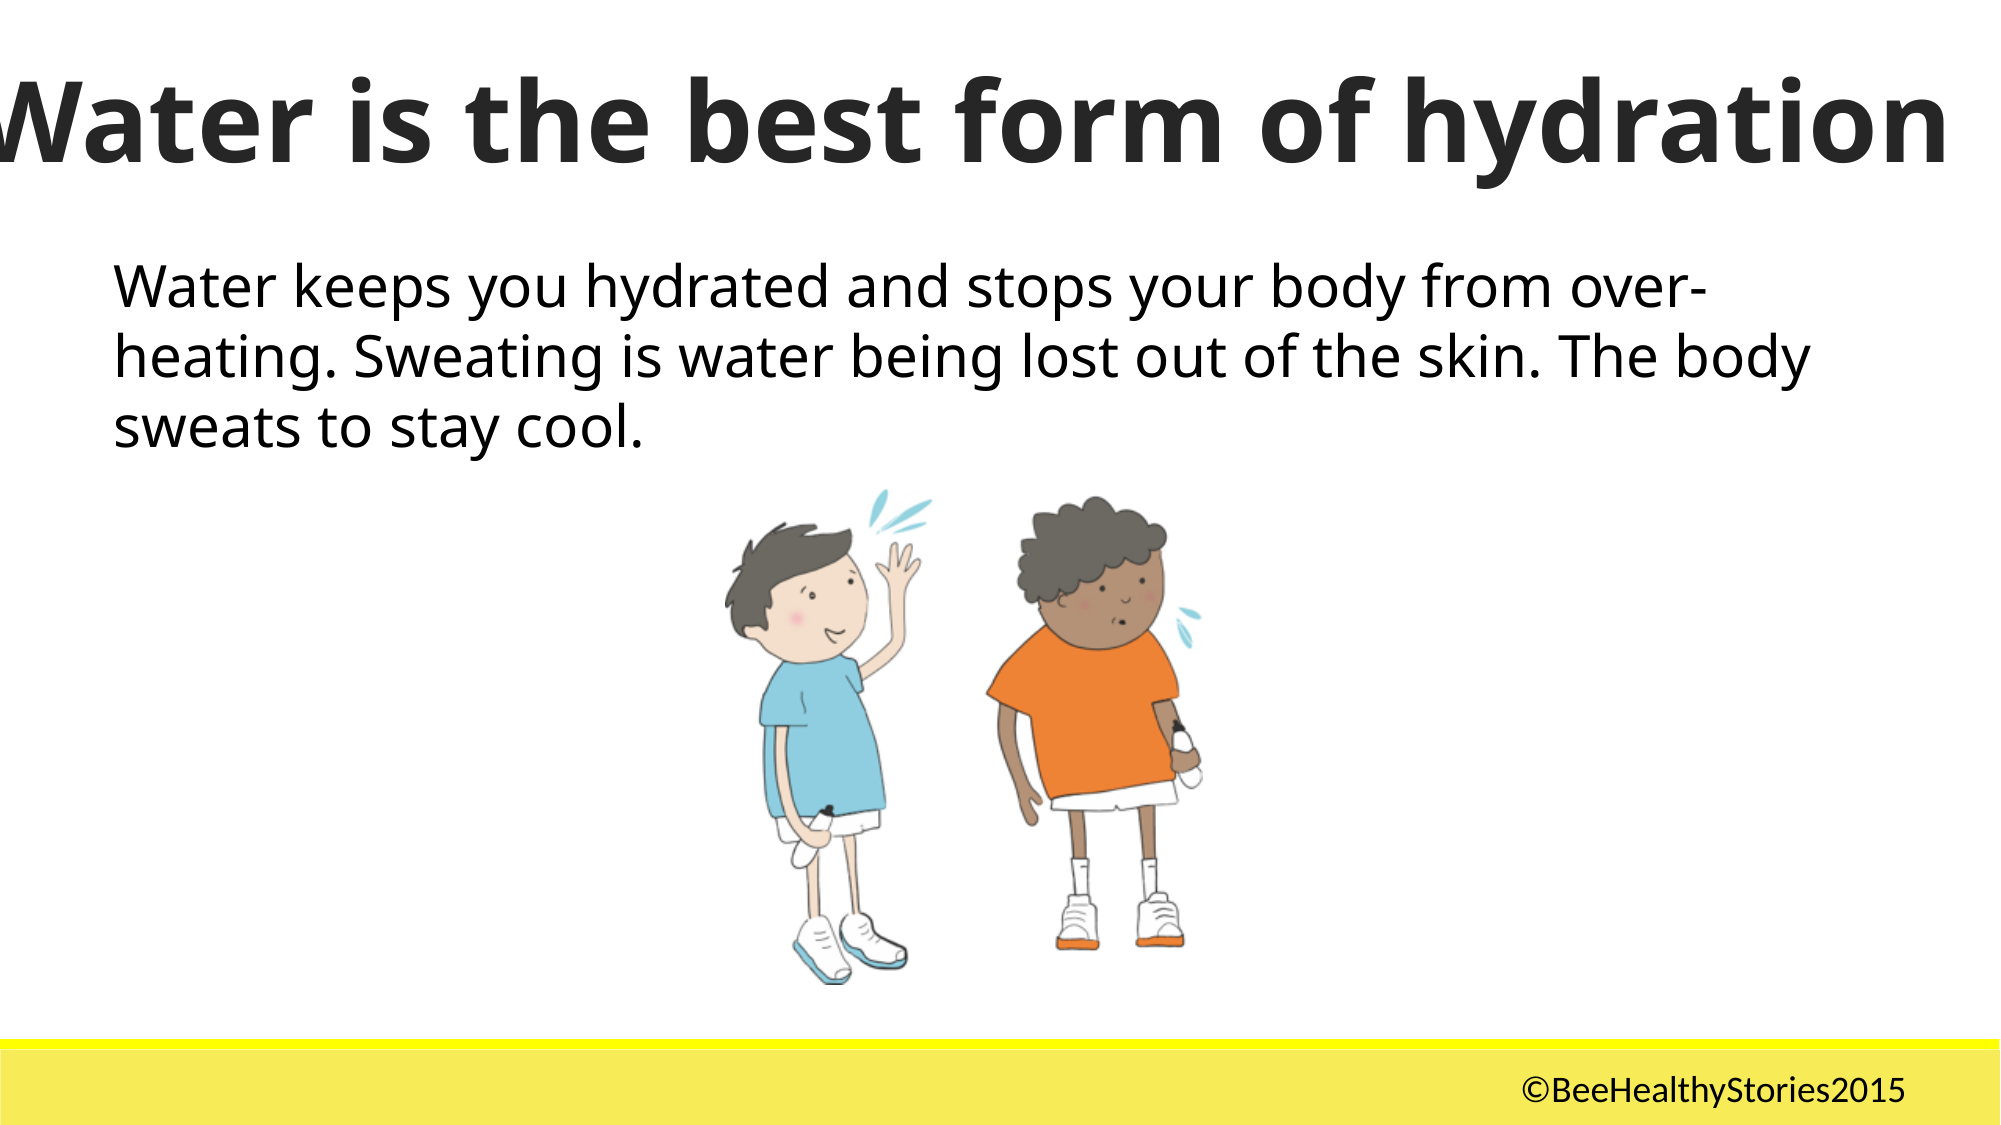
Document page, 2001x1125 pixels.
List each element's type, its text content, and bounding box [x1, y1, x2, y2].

text_box Water is the best form of hydration [0, 42, 1969, 193]
picture [725, 489, 1203, 986]
text_box Water keeps you hydrated and stops your body from over-heating. Sweating is water being lost out of the skin. The body sweats to stay cool. [99, 241, 1909, 467]
